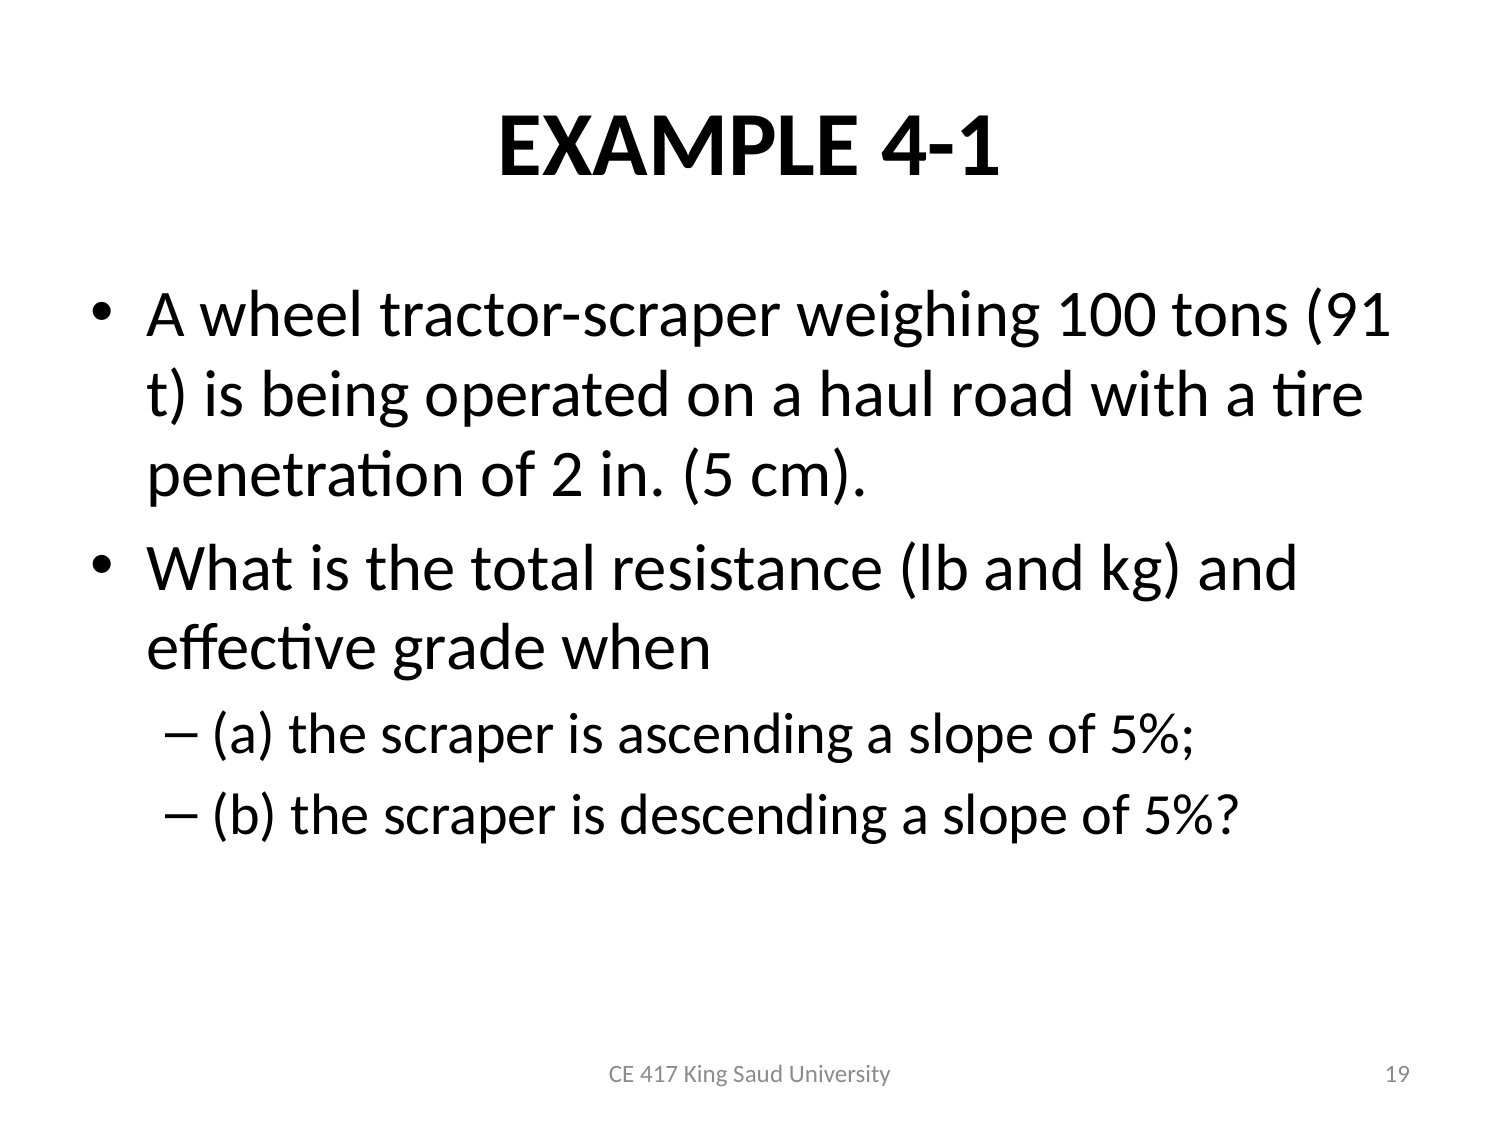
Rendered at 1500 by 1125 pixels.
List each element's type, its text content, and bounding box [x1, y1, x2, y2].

footer CE 417 King Saud University [512, 1042, 988, 1103]
title EXAMPLE 4-1 [75, 45, 1425, 233]
slide_number 19 [1074, 1042, 1425, 1103]
list A wheel tractor-scraper weighing 100 tons (91 t) is being operated on a haul road with a tire penetration of 2 in. (5 cm). What is the total resistance (lb and kg) and effective grade when (a) the scraper is ascending a slope of 5%; (b) the scraper is descending a slope of 5%? [75, 262, 1425, 1005]
